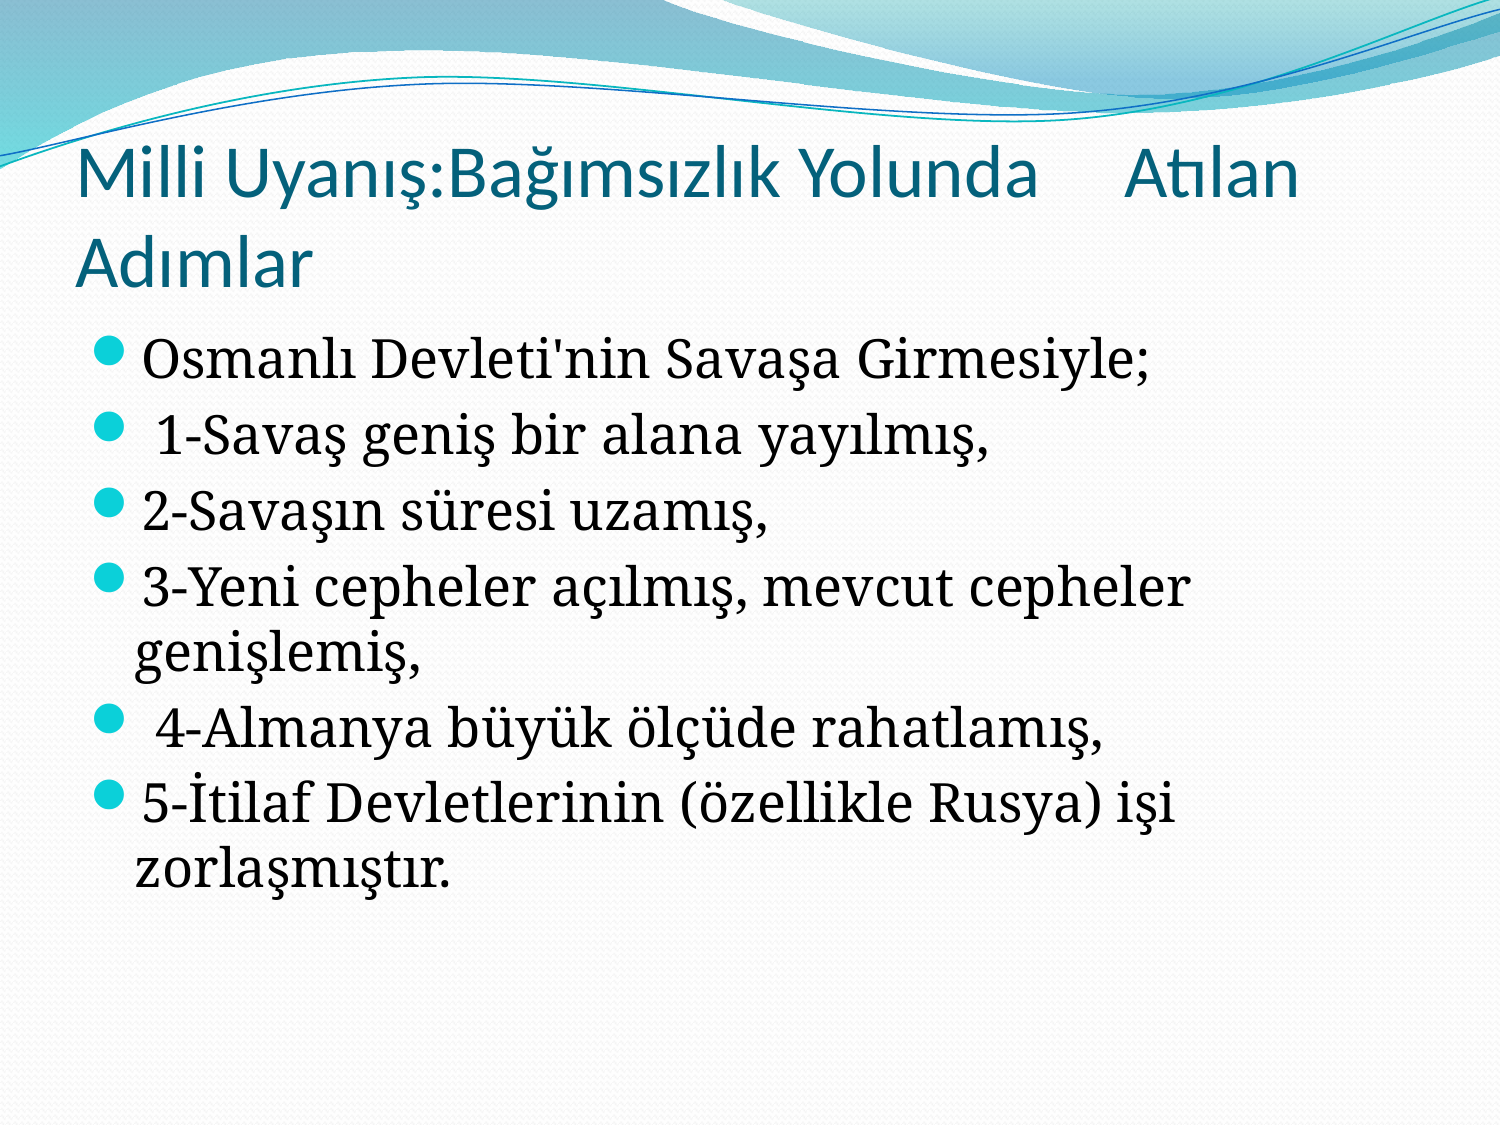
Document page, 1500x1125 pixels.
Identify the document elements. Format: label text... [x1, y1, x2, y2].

title Milli Uyanış:Bağımsızlık Yolunda Atılan Adımlar [75, 115, 1425, 303]
list Osmanlı Devleti'nin Savaşa Girmesiyle; 1-Savaş geniş bir alana yayılmış, 2-Savaşın süresi uzamış, 3-Yeni cepheler açılmış, mevcut cepheler genişlemiş, 4-Almanya büyük ölçüde rahatlamış, 5-İtilaf Devletlerinin (özellikle Rusya) işi zorlaşmıştır. [75, 317, 1425, 1038]
